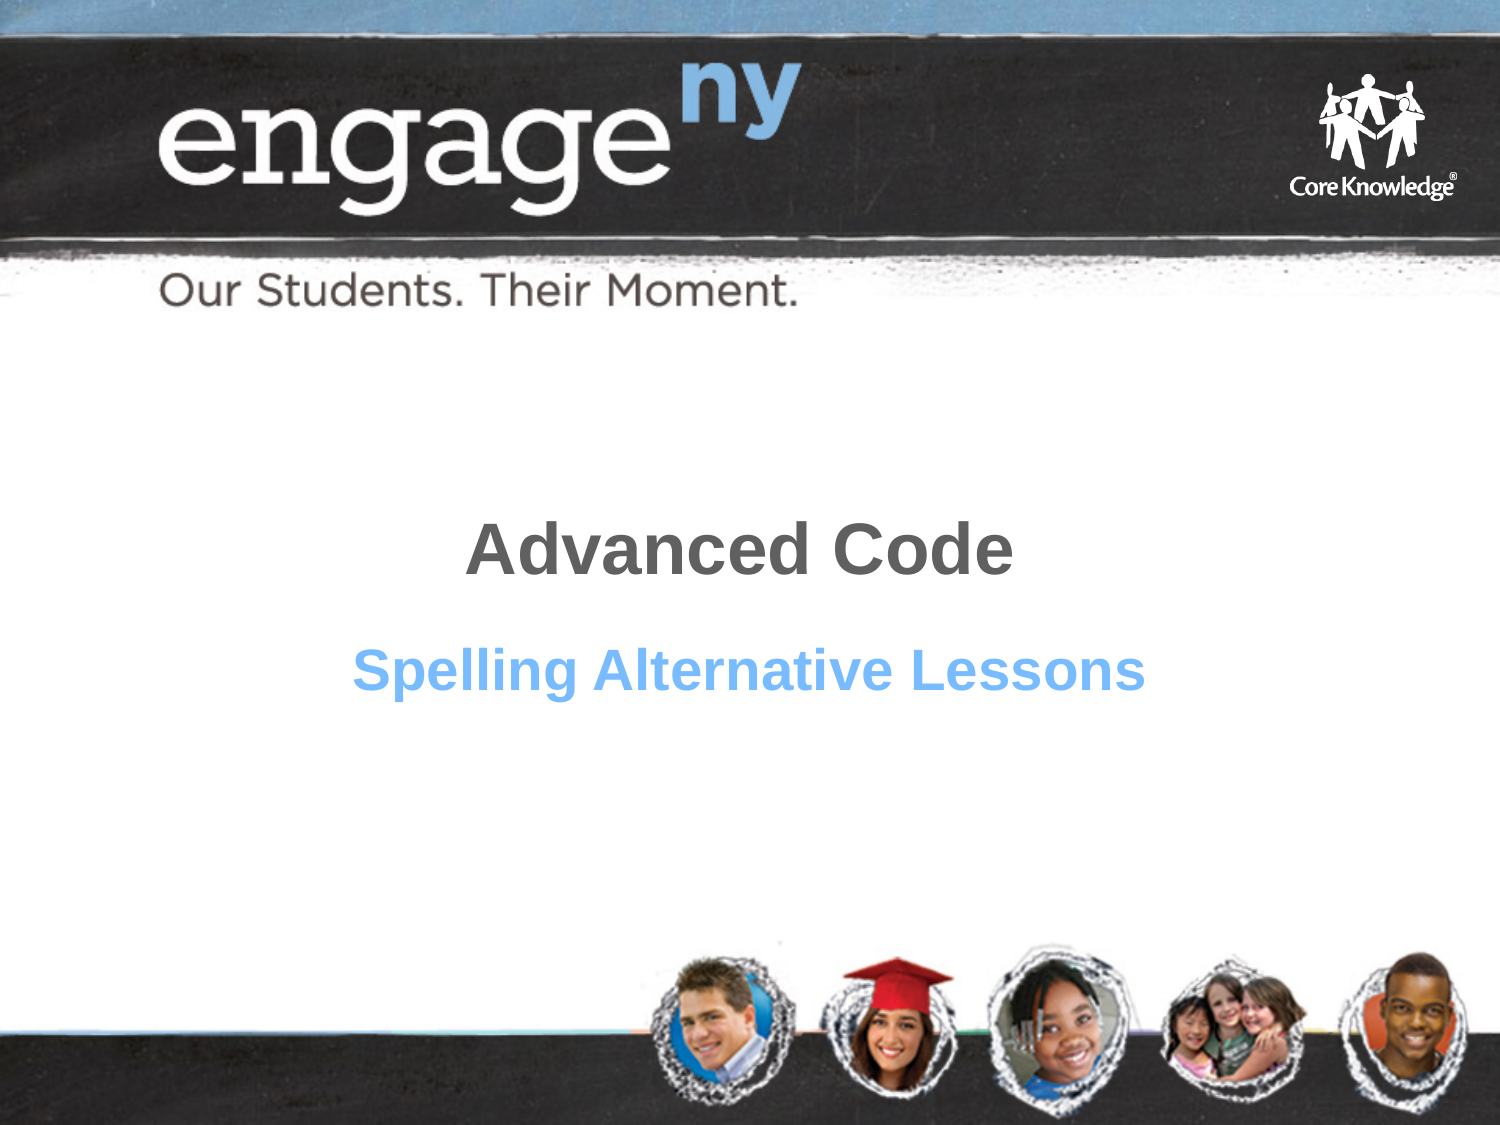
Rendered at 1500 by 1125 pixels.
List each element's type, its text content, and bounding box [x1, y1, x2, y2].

title Advanced Code [112, 425, 1388, 667]
subtitle Spelling Alternative Lessons [225, 624, 1275, 825]
picture [0, 0, 1500, 314]
picture [0, 938, 1500, 1125]
